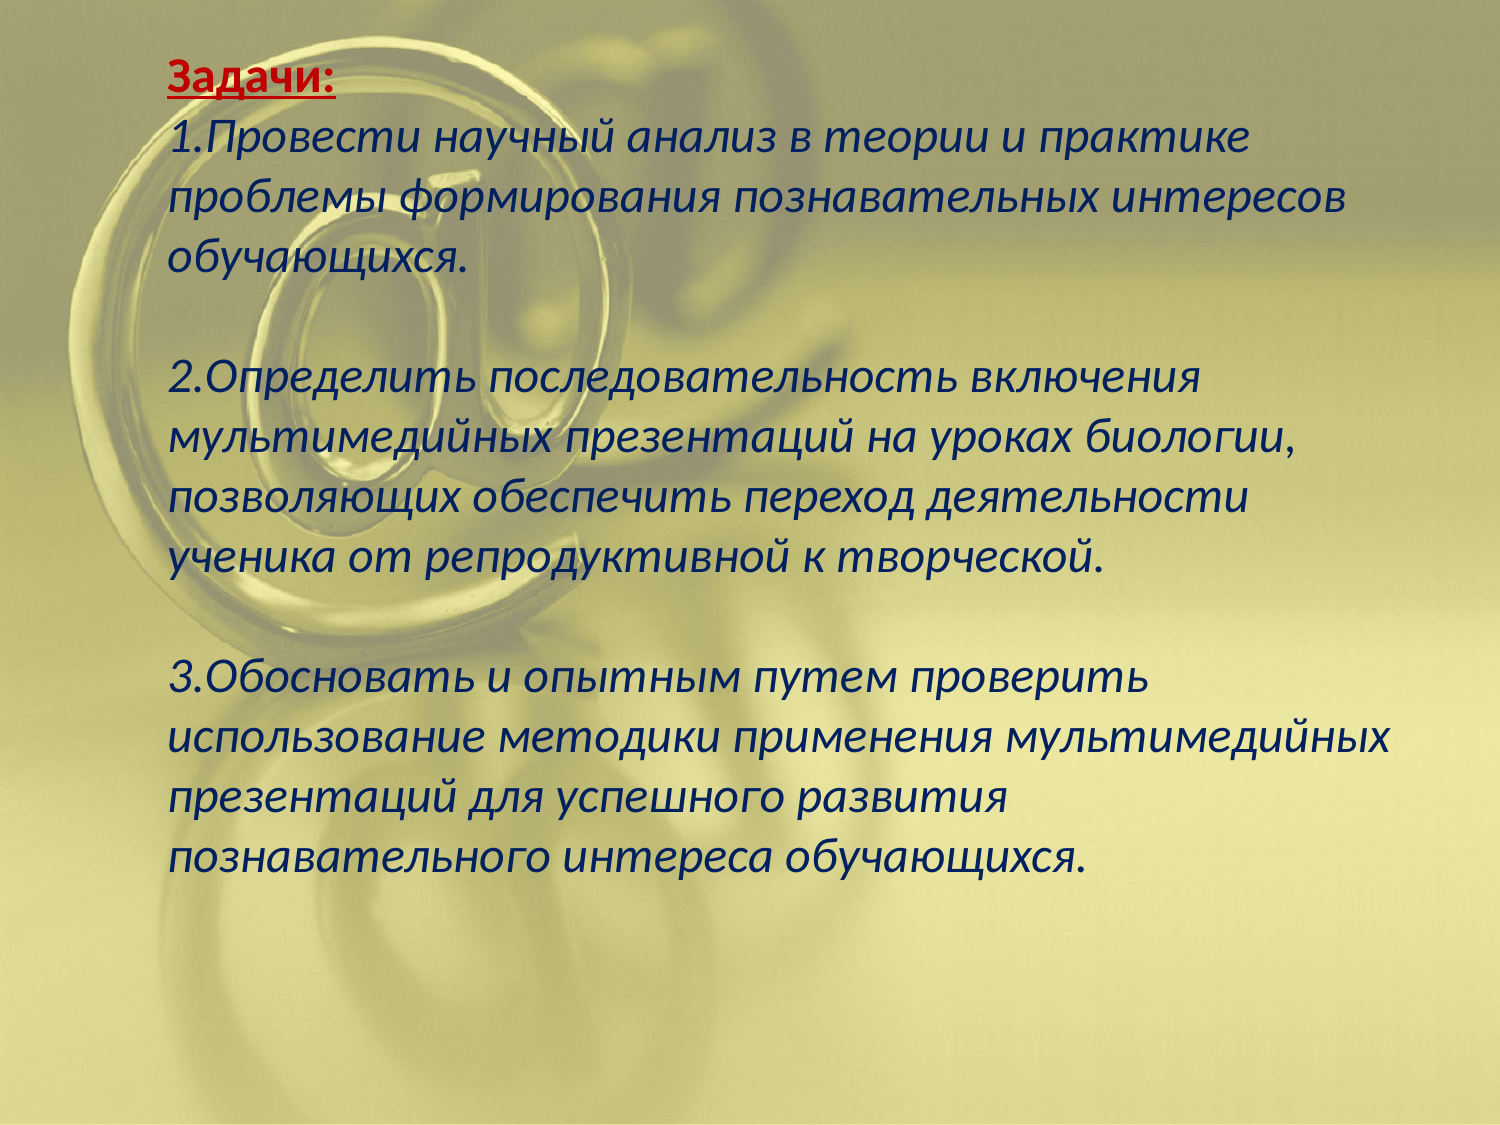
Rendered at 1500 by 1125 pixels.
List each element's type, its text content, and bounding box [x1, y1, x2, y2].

picture [0, 0, 1500, 1125]
text_box Задачи: 1.Провести научный анализ в теории и практике проблемы формирования познавательных интересов обучающихся. 2.Определить последовательность включения мультимедийных презентаций на уроках биологии, позволяющих обеспечить переход деятельности ученика от репродуктивной к творческой. 3.Обосновать и опытным путем проверить использование методики применения мультимедийных презентаций для успешного развития познавательного интереса обучающихся. [152, 35, 1418, 935]
